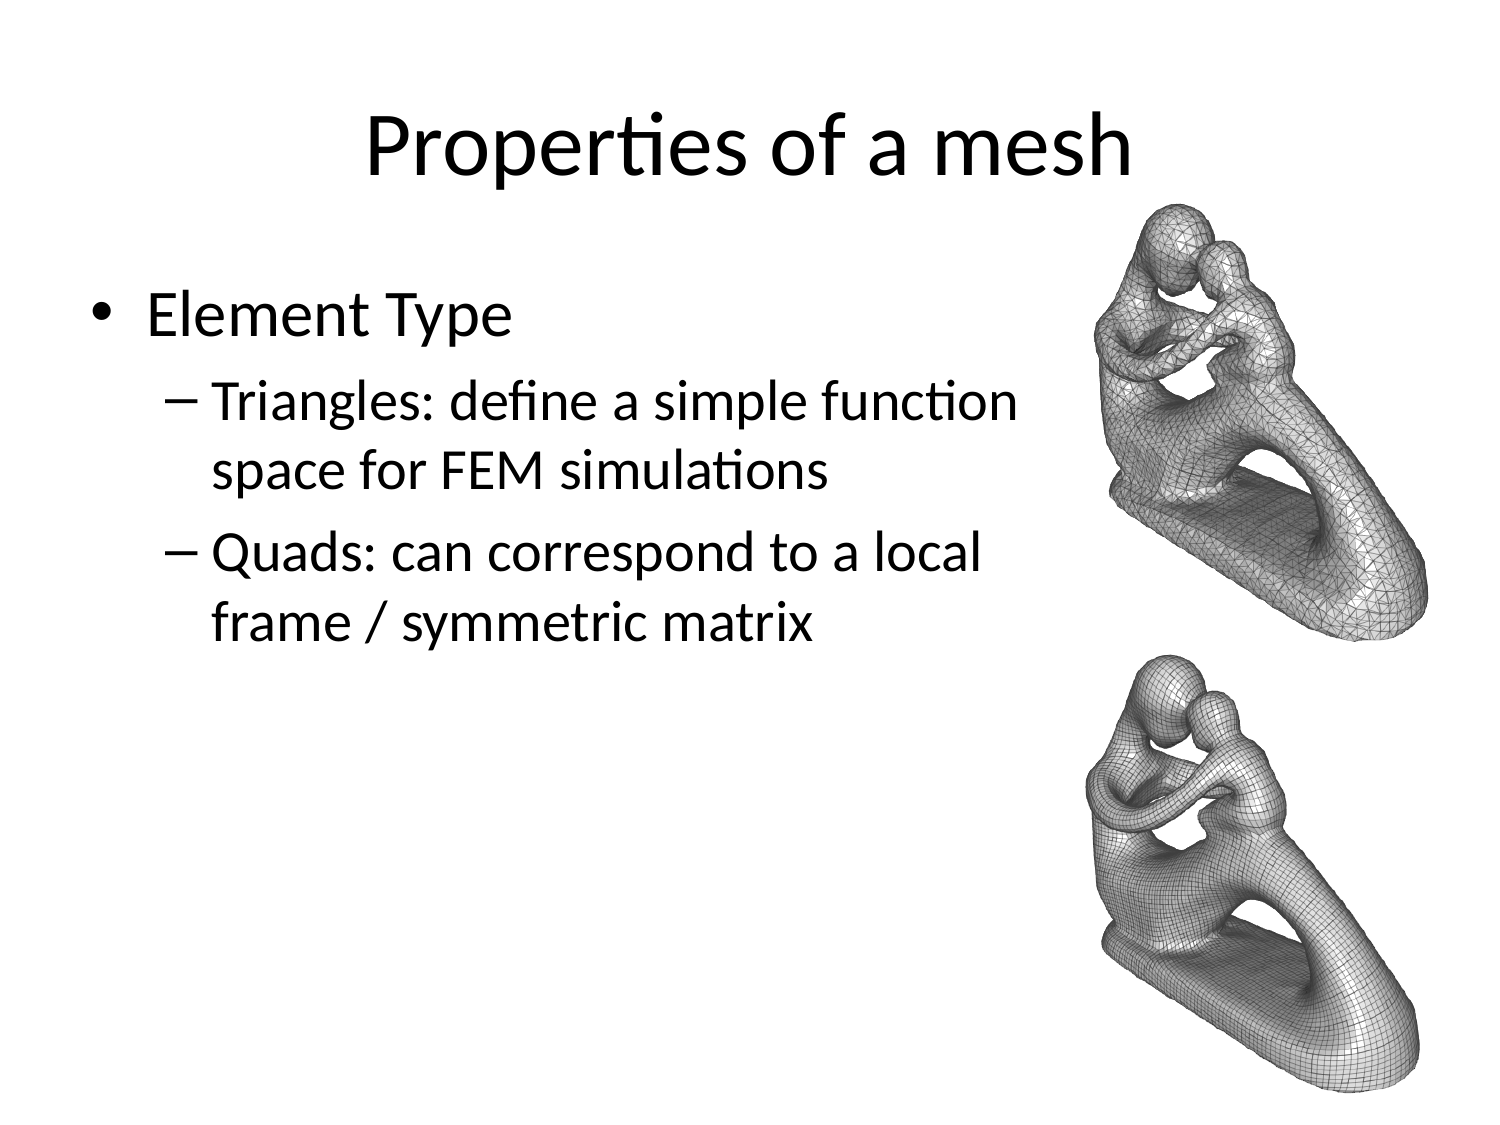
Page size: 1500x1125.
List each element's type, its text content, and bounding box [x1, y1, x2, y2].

list Element Type Triangles: define a simple function space for FEM simulations Quads: can correspond to a local frame / symmetric matrix [75, 262, 1019, 1005]
picture [1024, 199, 1477, 1101]
title Properties of a mesh [75, 45, 1425, 233]
